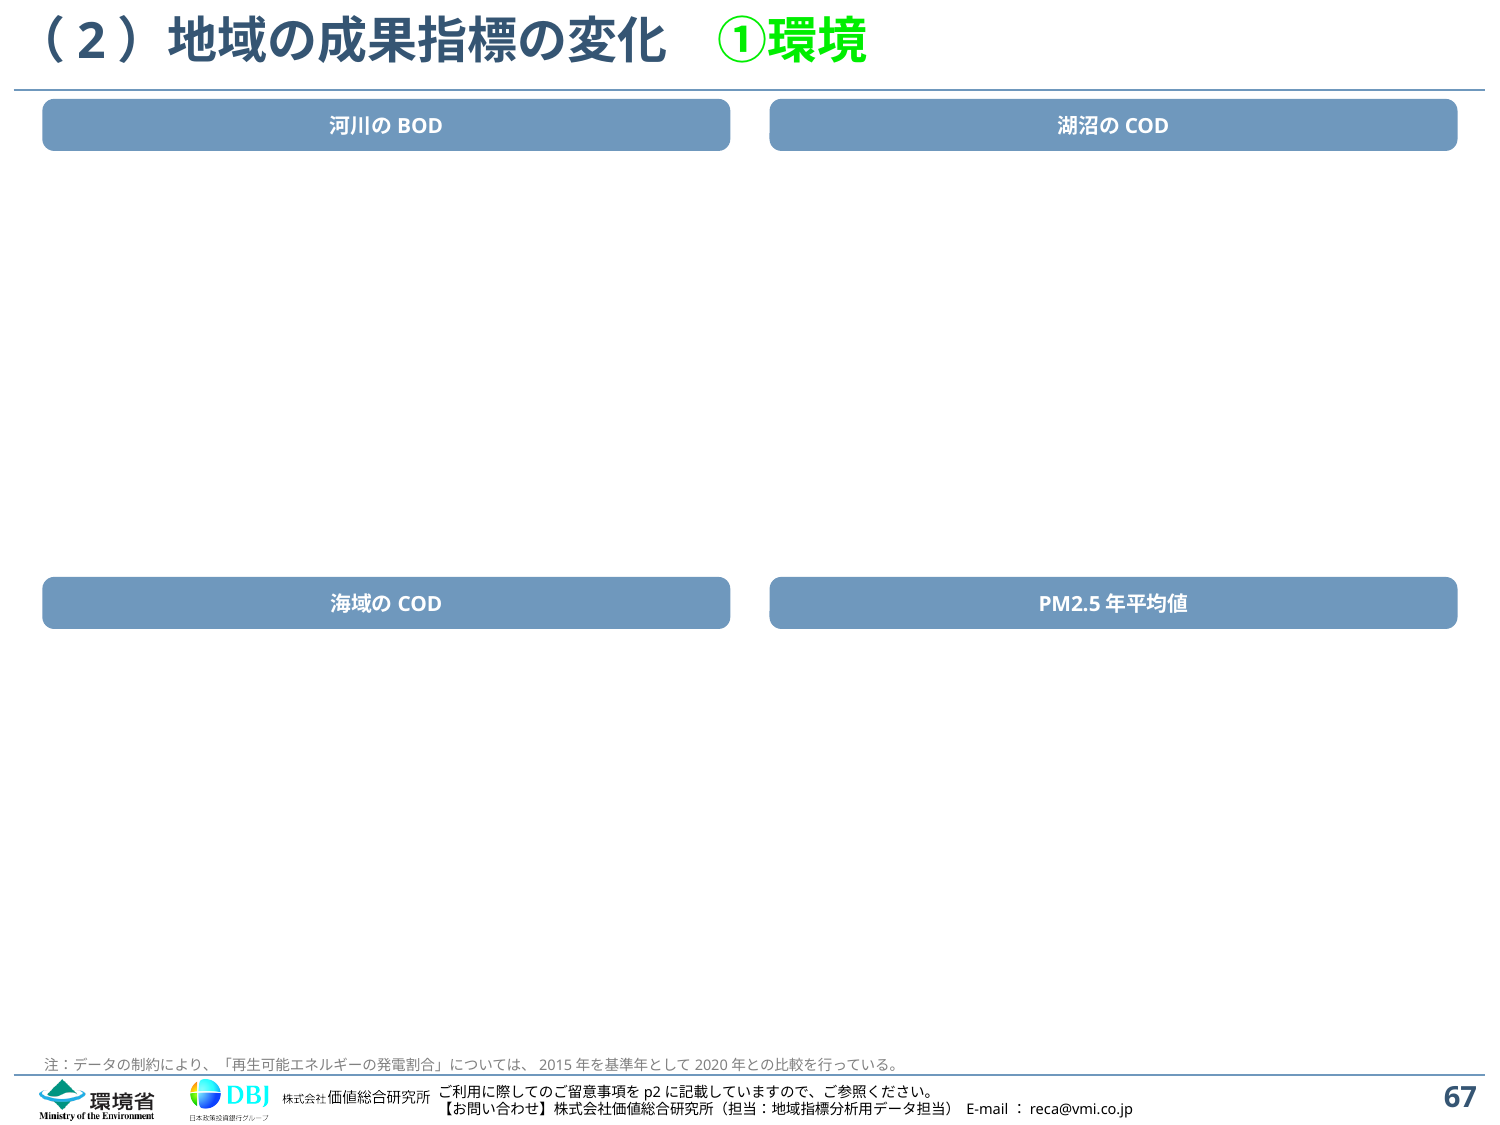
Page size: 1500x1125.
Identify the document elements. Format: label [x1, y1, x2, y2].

picture [36, 1081, 157, 1124]
text_box [769, 98, 1458, 151]
text_box [42, 576, 731, 629]
text_box [42, 98, 731, 151]
text_box [29, 1048, 963, 1081]
picture [186, 1081, 434, 1125]
slide_number [1427, 1070, 1493, 1112]
text_box [769, 576, 1458, 629]
title [0, 0, 1500, 87]
